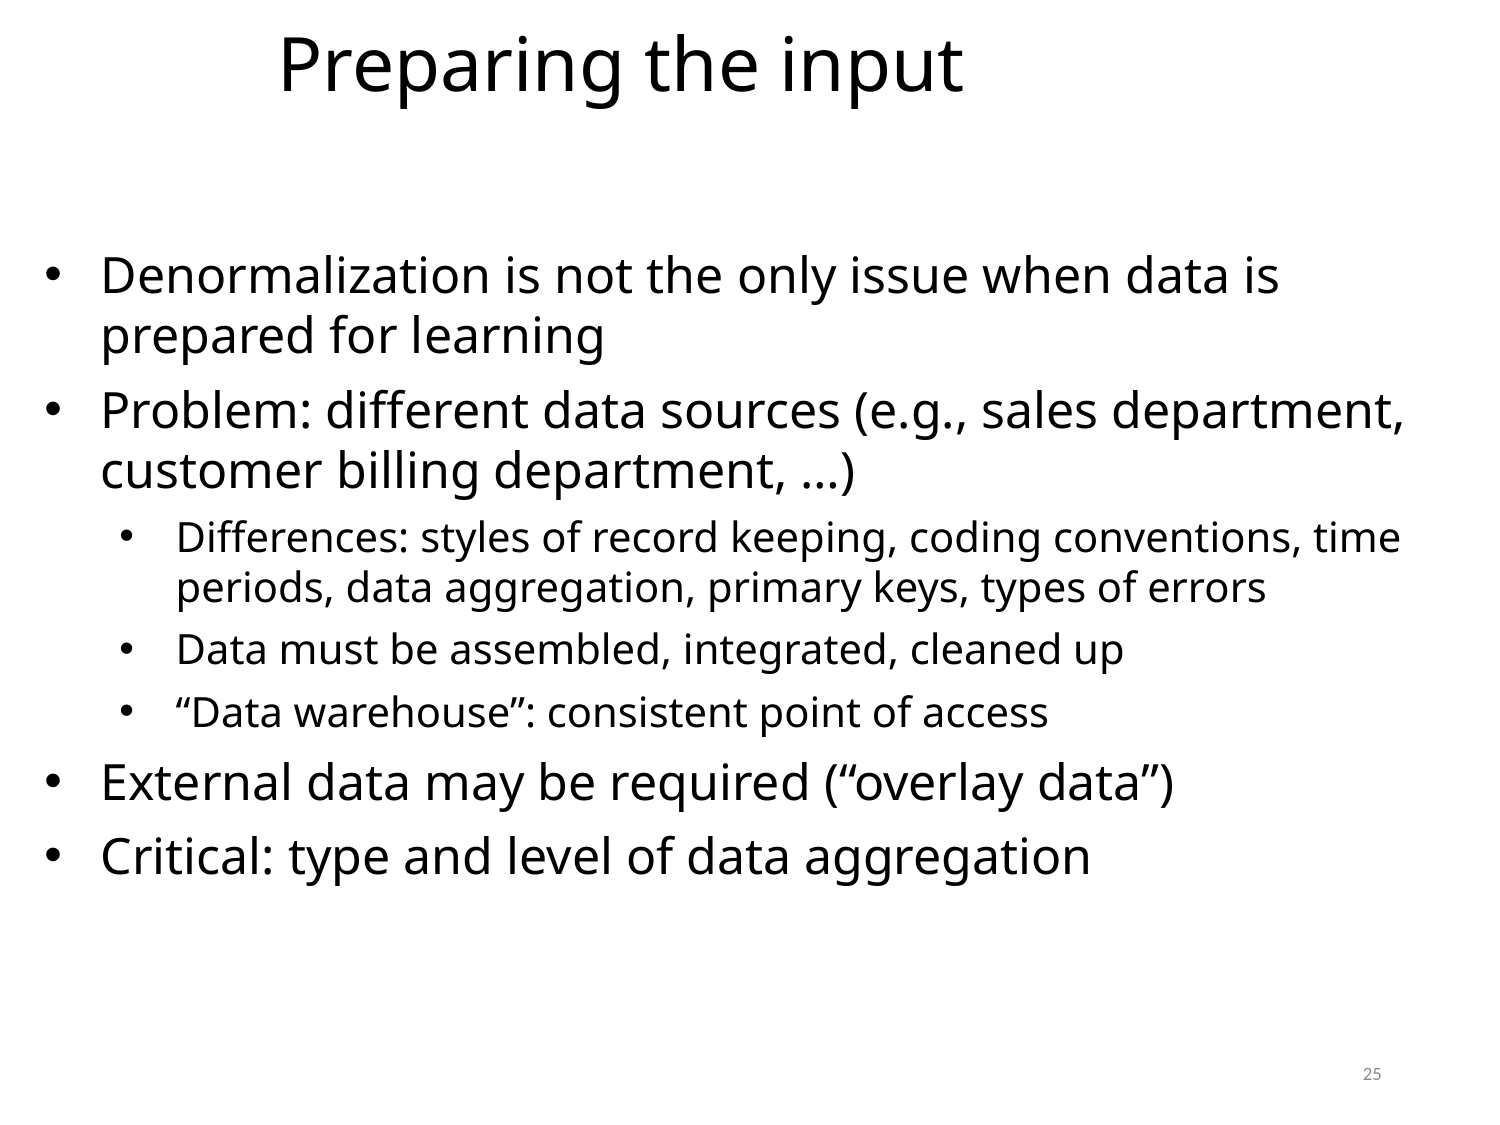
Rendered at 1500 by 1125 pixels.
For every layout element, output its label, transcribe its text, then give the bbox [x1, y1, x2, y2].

slide_number 25 [1059, 1042, 1397, 1103]
title Preparing the input [262, 0, 1500, 148]
text_box Denormalization is not the only issue when data is prepared for learning Problem: different data sources (e.g., sales department, customer billing department, …) Differences: styles of record keeping, coding conventions, time periods, data aggregation, primary keys, types of errors Data must be assembled, integrated, cleaned up “Data warehouse”: consistent point of access External data may be required (“overlay data”) Critical: type and level of data aggregation [29, 236, 1447, 892]
